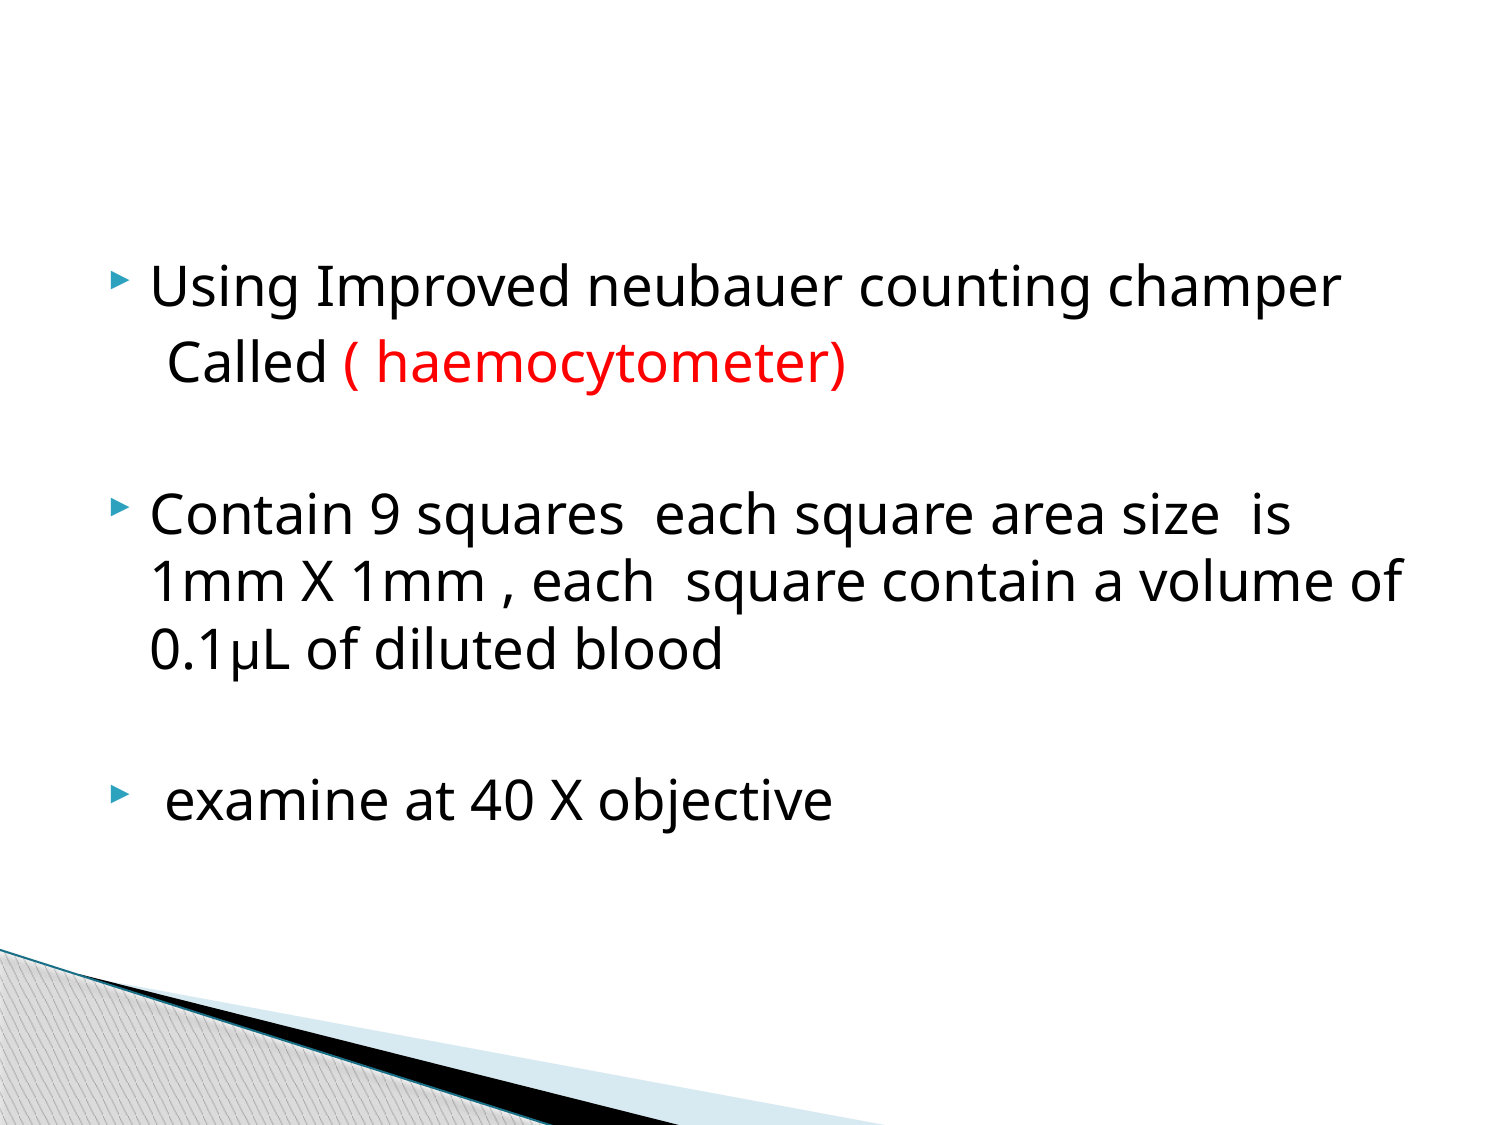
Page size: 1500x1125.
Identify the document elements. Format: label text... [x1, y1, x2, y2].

list Using Improved neubauer counting champer Called ( haemocytometer) Contain 9 squares each square area size is 1mm X 1mm , each square contain a volume of 0.1µL of diluted blood examine at 40 X objective [75, 243, 1425, 986]
